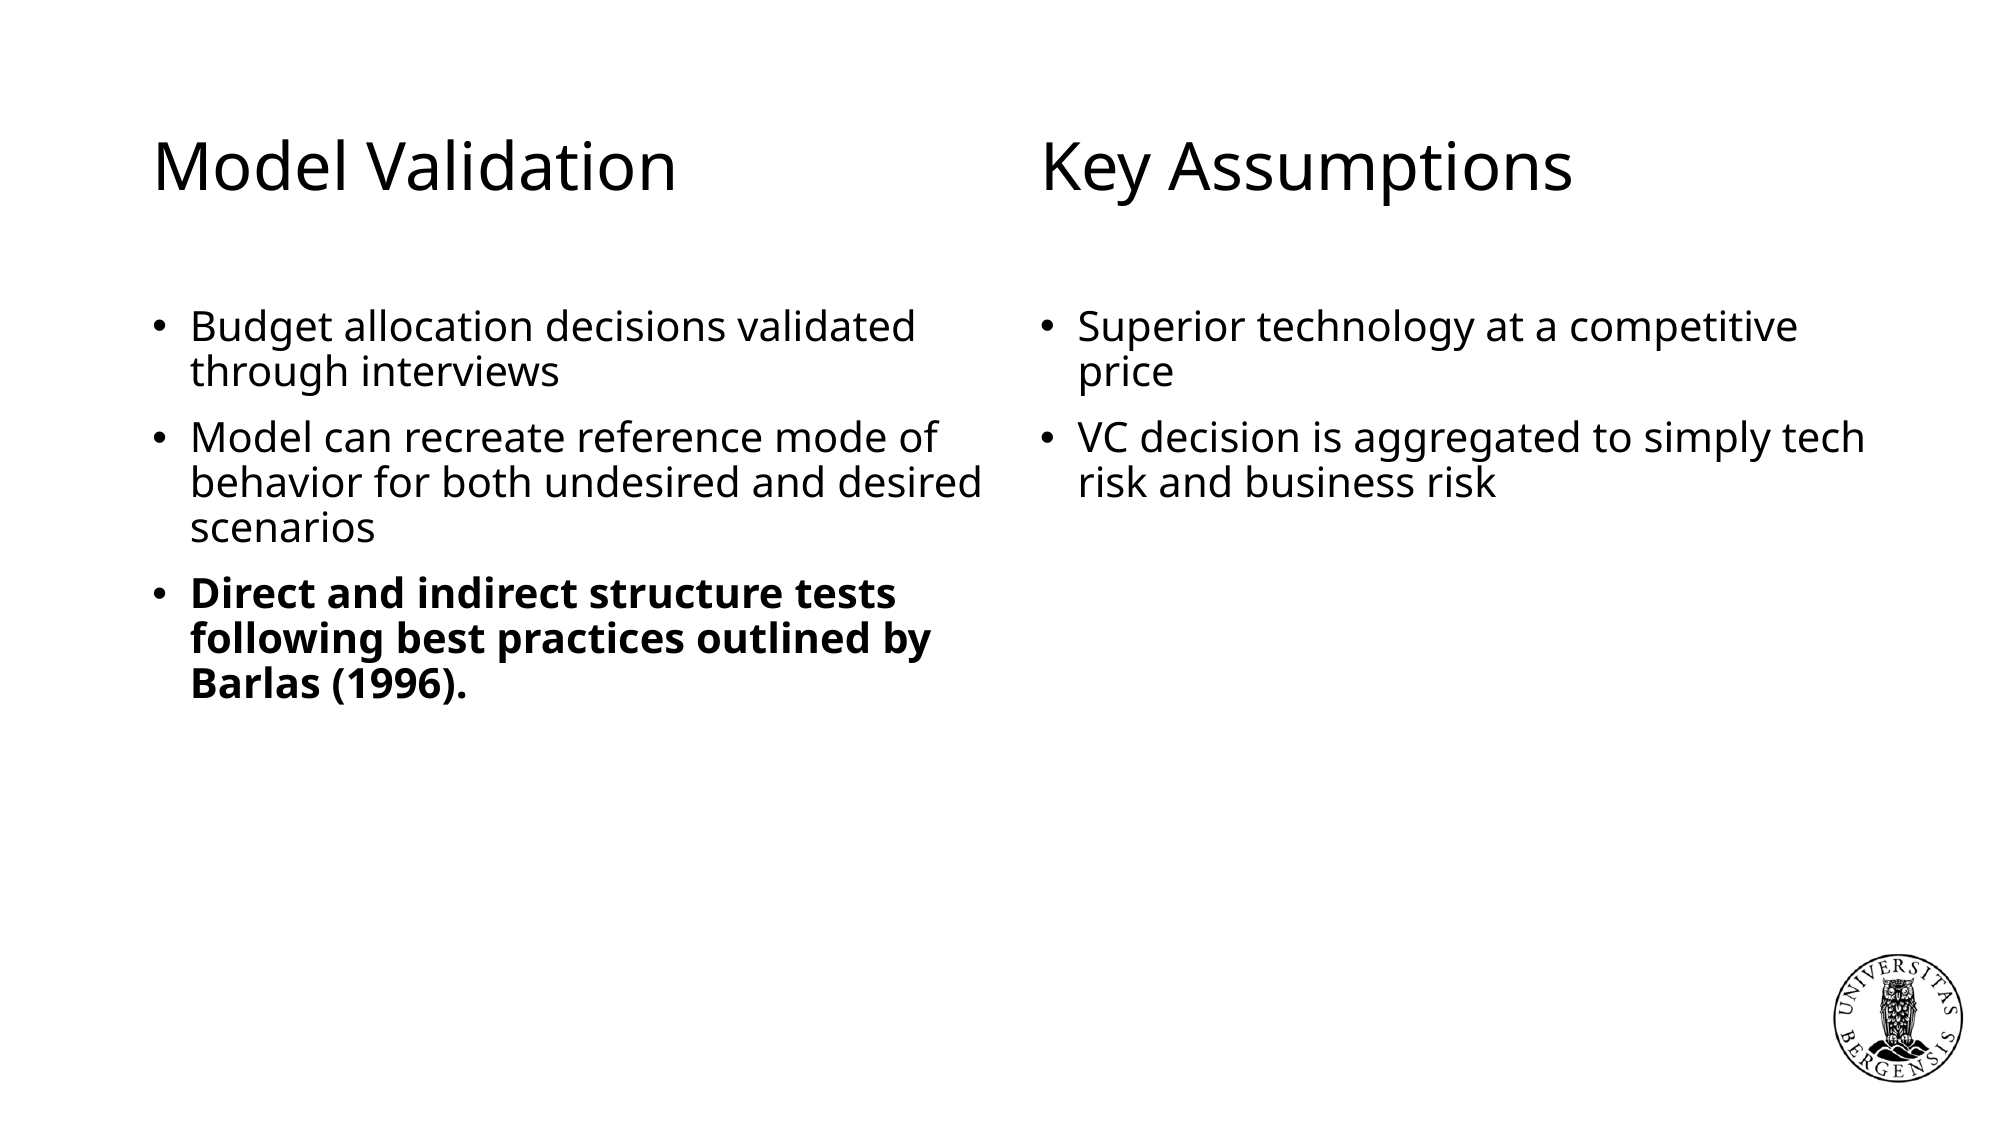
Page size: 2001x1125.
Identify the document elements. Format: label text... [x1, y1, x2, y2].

picture [1817, 950, 1979, 1095]
text_box Superior technology at a competitive price VC decision is aggregated to simply tech risk and business risk [1025, 298, 1888, 797]
text_box Key Assumptions [1025, 59, 1829, 278]
list Budget allocation decisions validated through interviews Model can recreate reference mode of behavior for both undesired and desired scenarios Direct and indirect structure tests following best practices outlined by Barlas (1996). [137, 298, 1000, 1014]
title Model Validation [137, 59, 942, 278]
